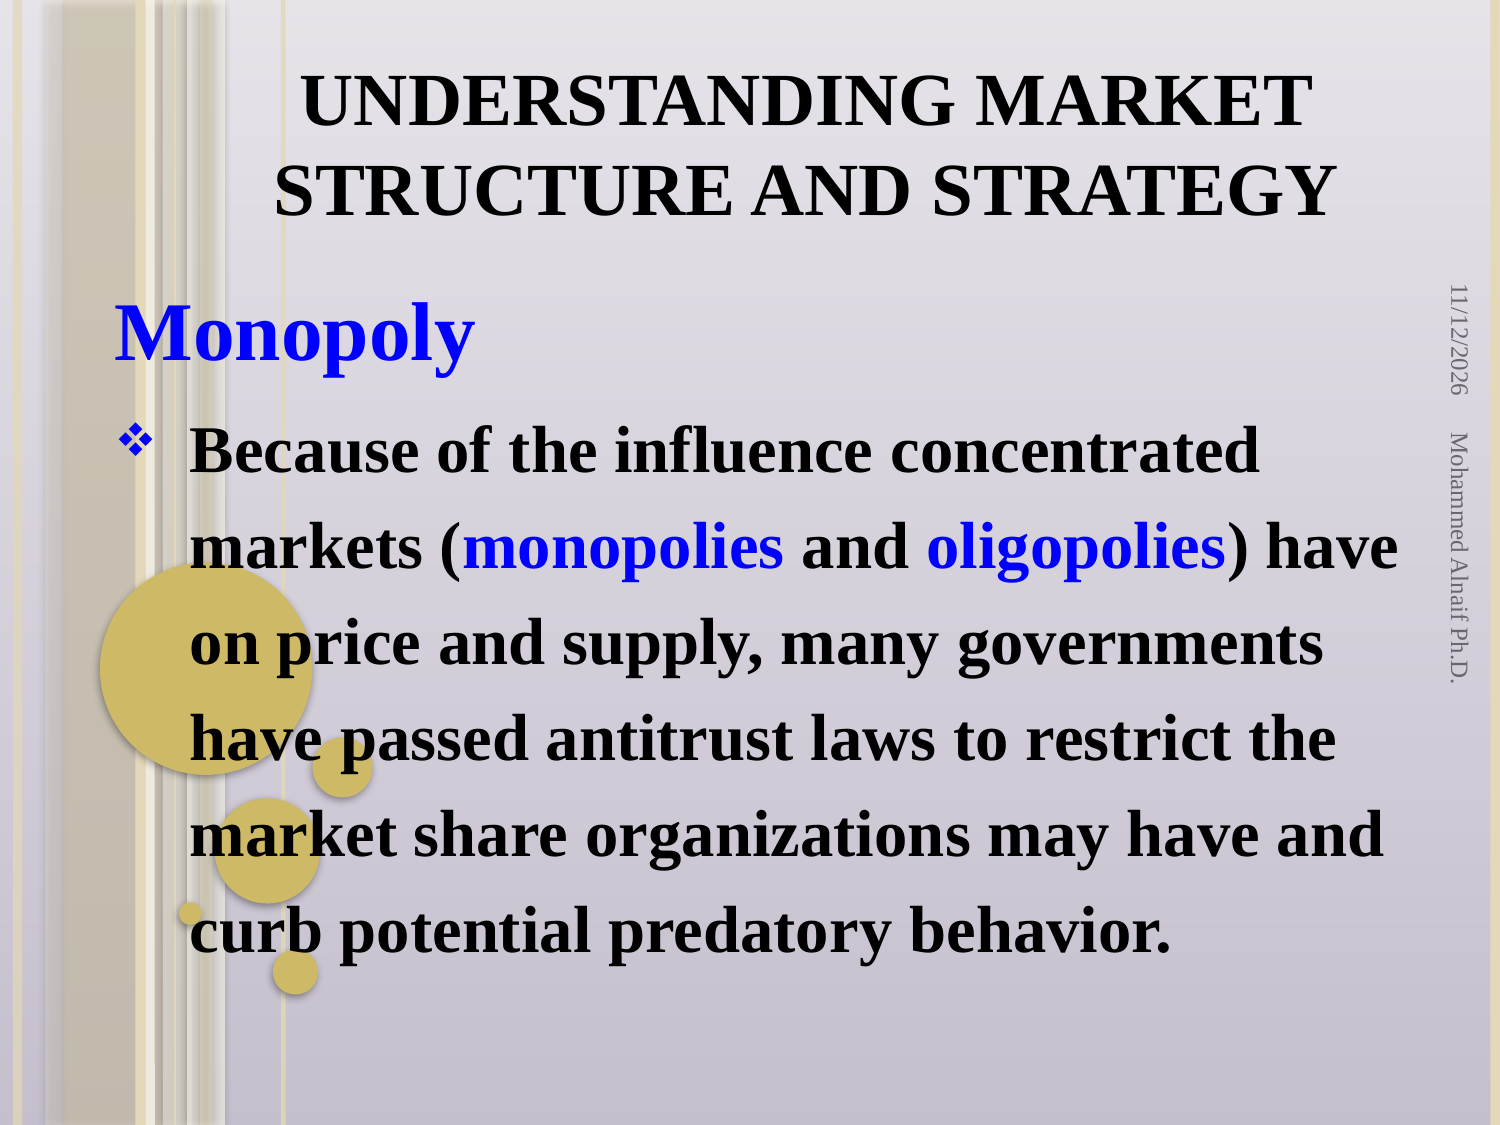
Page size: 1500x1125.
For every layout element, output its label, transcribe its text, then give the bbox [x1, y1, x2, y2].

title Understanding Market Structure and Strategy [162, 37, 1430, 238]
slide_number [1430, 36, 1493, 412]
footer Mohammed Alnaif Ph.D. [1429, 417, 1493, 1018]
subtitle Monopoly Because of the influence concentrated markets (monopolies and oligopolies) have on price and supply, many governments have passed antitrust laws to restrict the market share organizations may have and curb potential predatory behavior. [99, 249, 1440, 1075]
